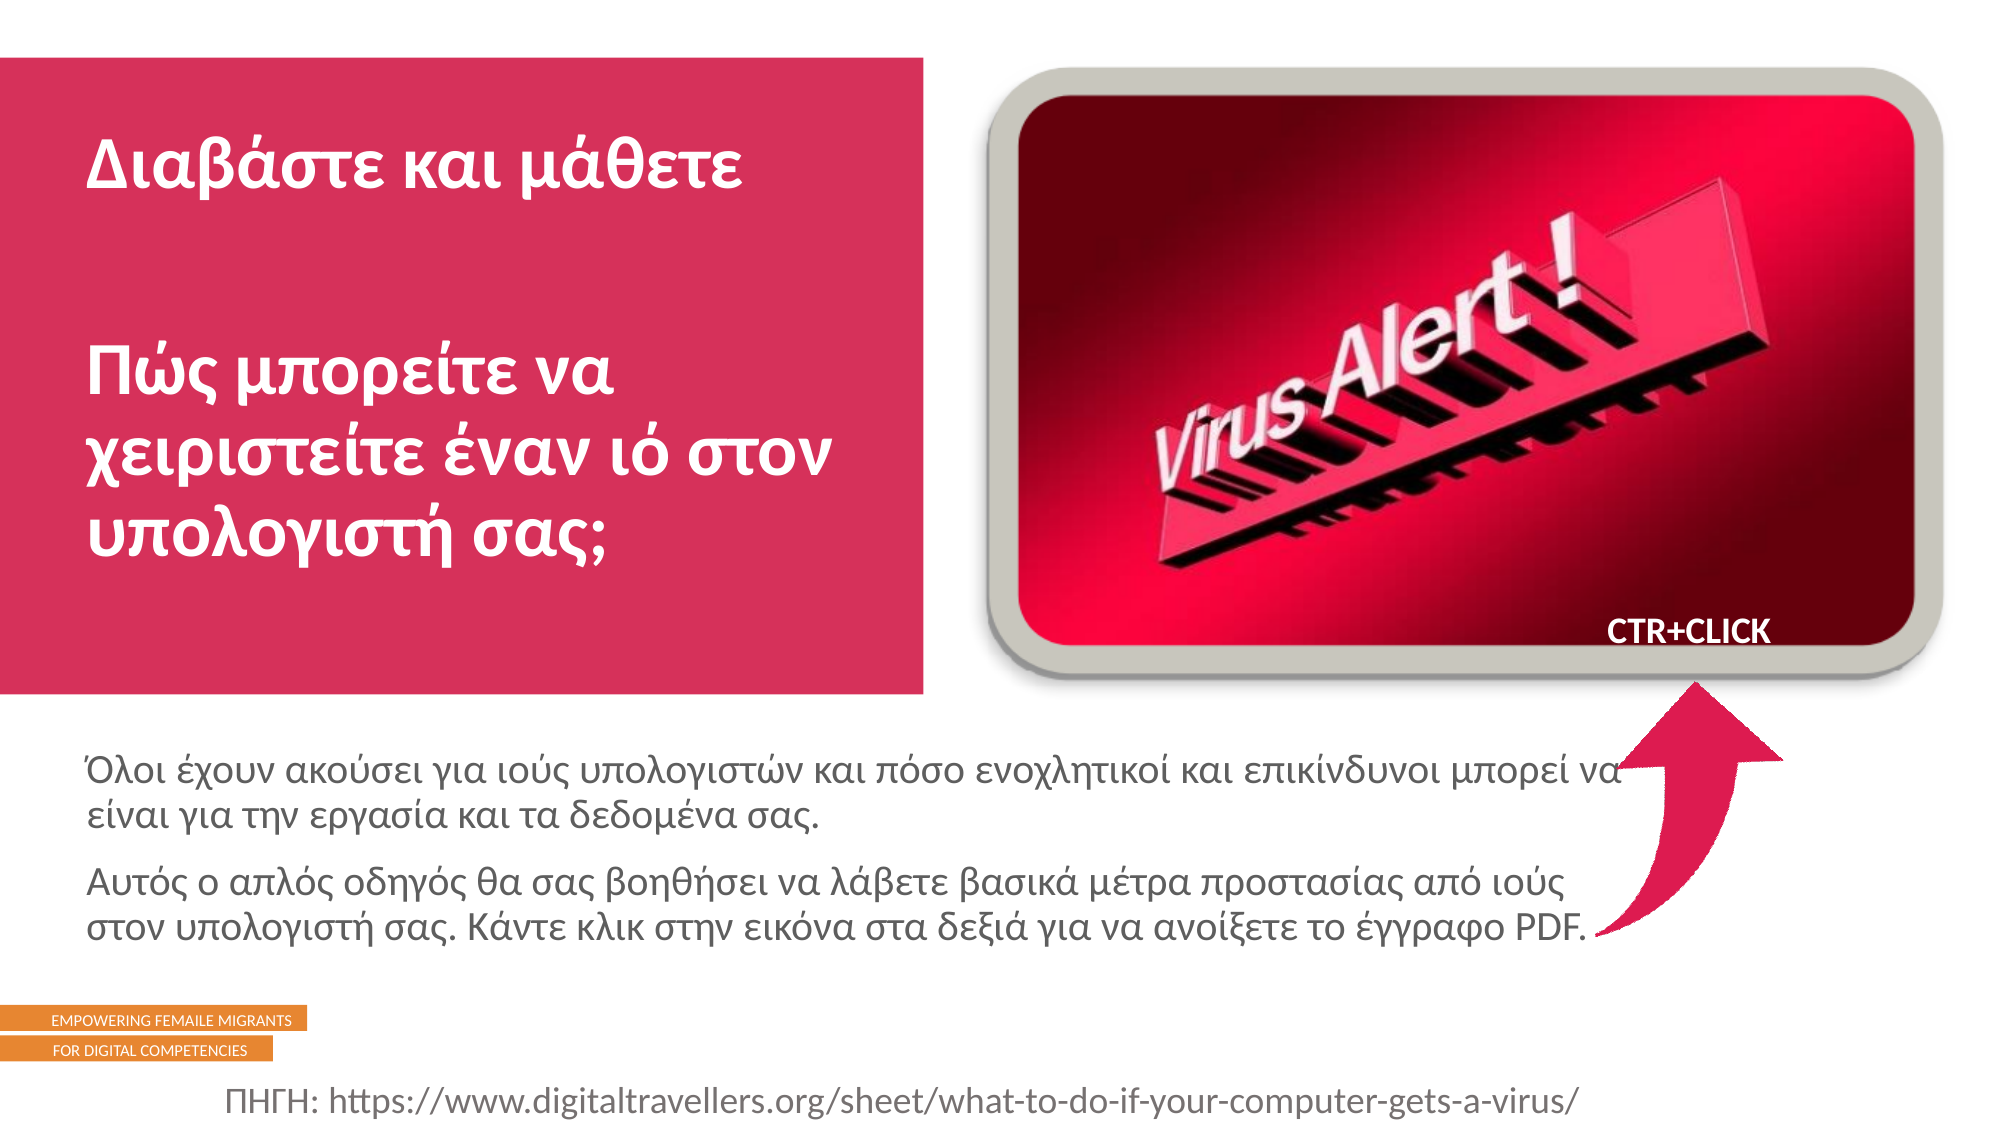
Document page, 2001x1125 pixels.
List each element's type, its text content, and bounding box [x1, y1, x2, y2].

text_box ΠΗΓΗ: https://www.digitaltravellers.org/sheet/what-to-do-if-your-computer-gets-a-virus/ [209, 1068, 1659, 1125]
text_box Όλοι έχουν ακούσει για ιούς υπολογιστών και πόσο ενοχλητικοί και επικίνδυνοι μπορεί να είναι για την εργασία και τα δεδομένα σας. Αυτός ο απλός οδηγός θα σας βοηθήσει να λάβετε βασικά μέτρα προστασίας από ιούς στον υπολογιστή σας. Κάντε κλικ στην εικόνα στα δεξιά για να ανοίξετε το έγγραφο PDF. [71, 740, 1497, 967]
text_box Διαβάστε και μάθετε Πώς μπορείτε να χειριστείτε έναν ιό στον υπολογιστή σας; [71, 116, 852, 658]
picture [969, 58, 1955, 1044]
